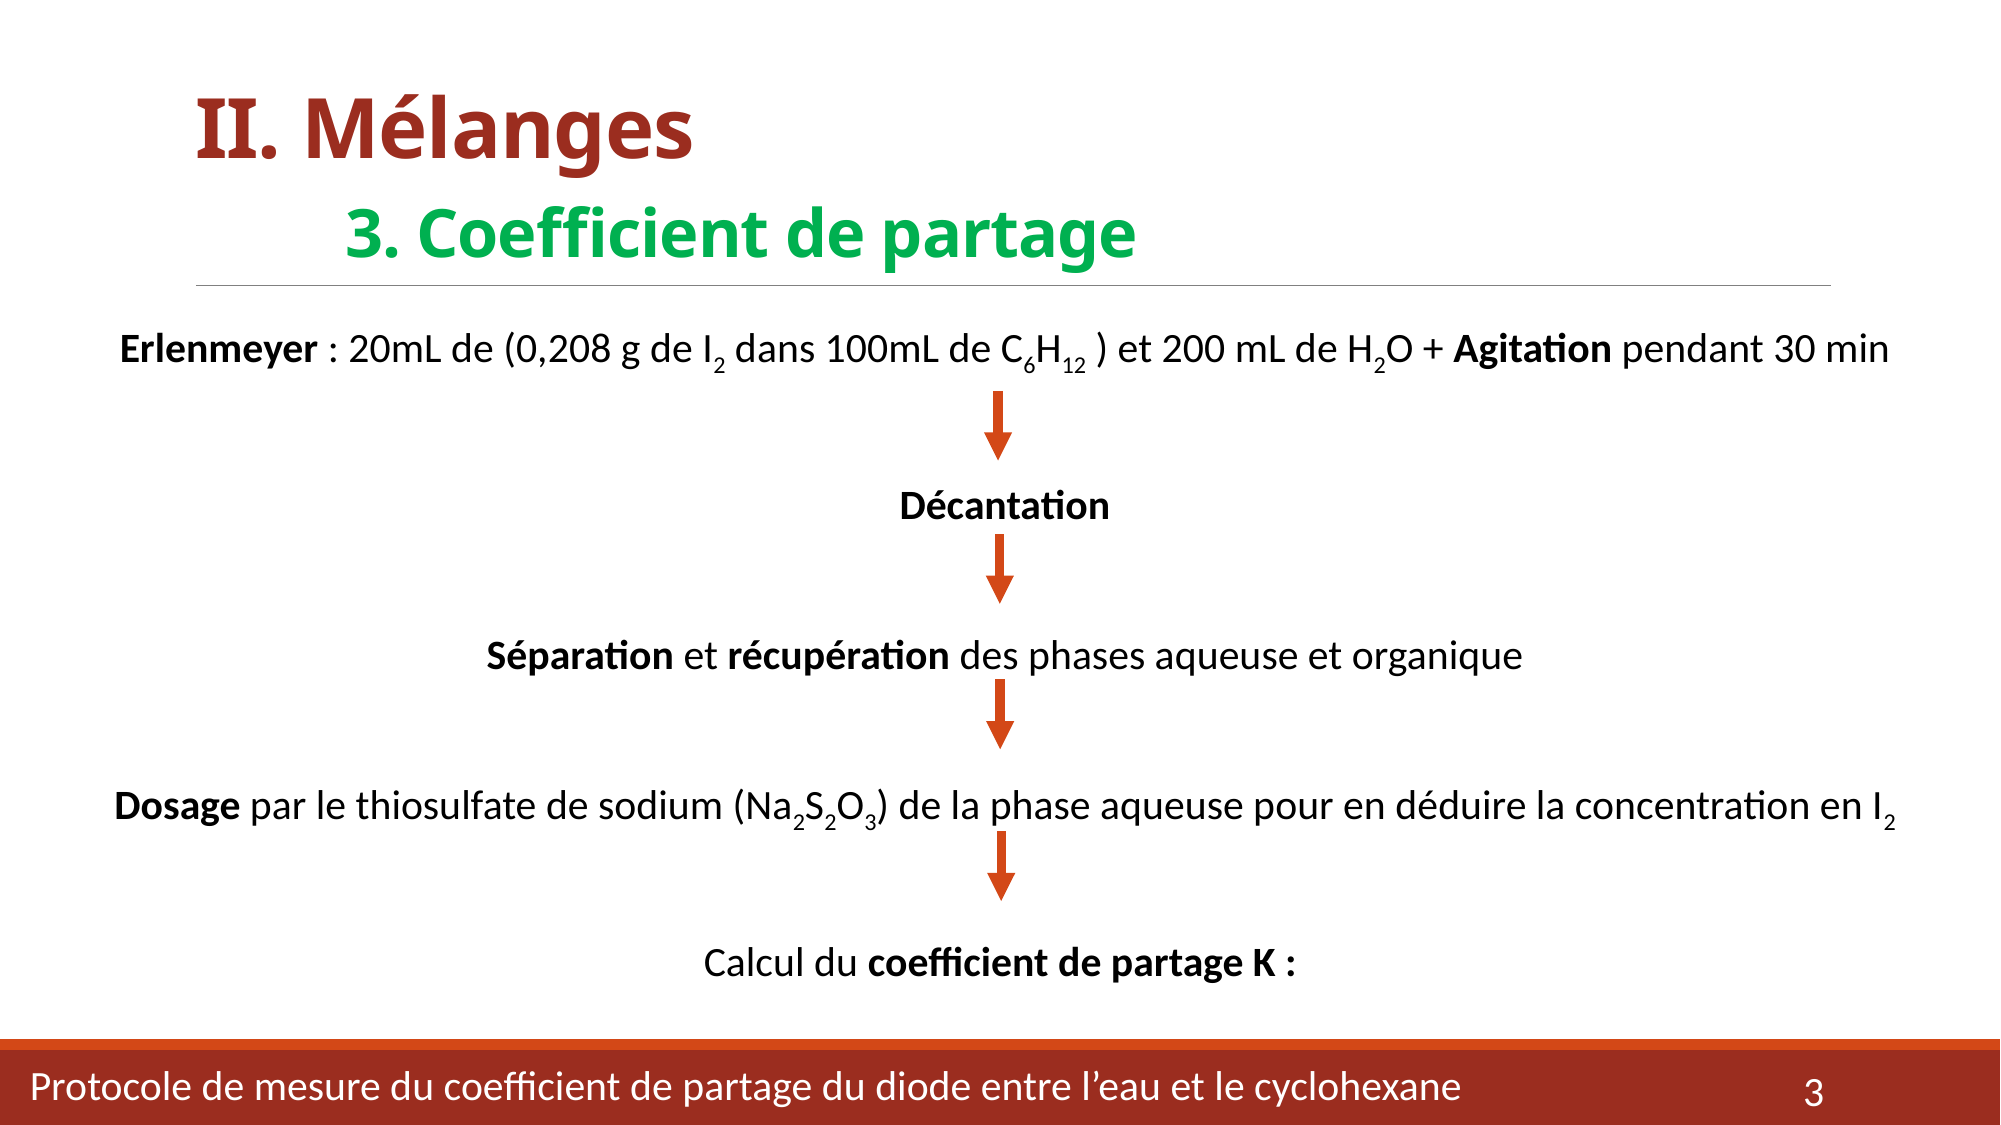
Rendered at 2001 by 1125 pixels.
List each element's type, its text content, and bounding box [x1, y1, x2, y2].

text_box Protocole de mesure du coefficient de partage du diode entre l’eau et le cyclohexane [0, 1056, 1778, 1125]
slide_number 3 [1778, 1059, 1840, 1120]
title II. Mélanges 3. Coefficient de partage [180, 47, 1830, 285]
